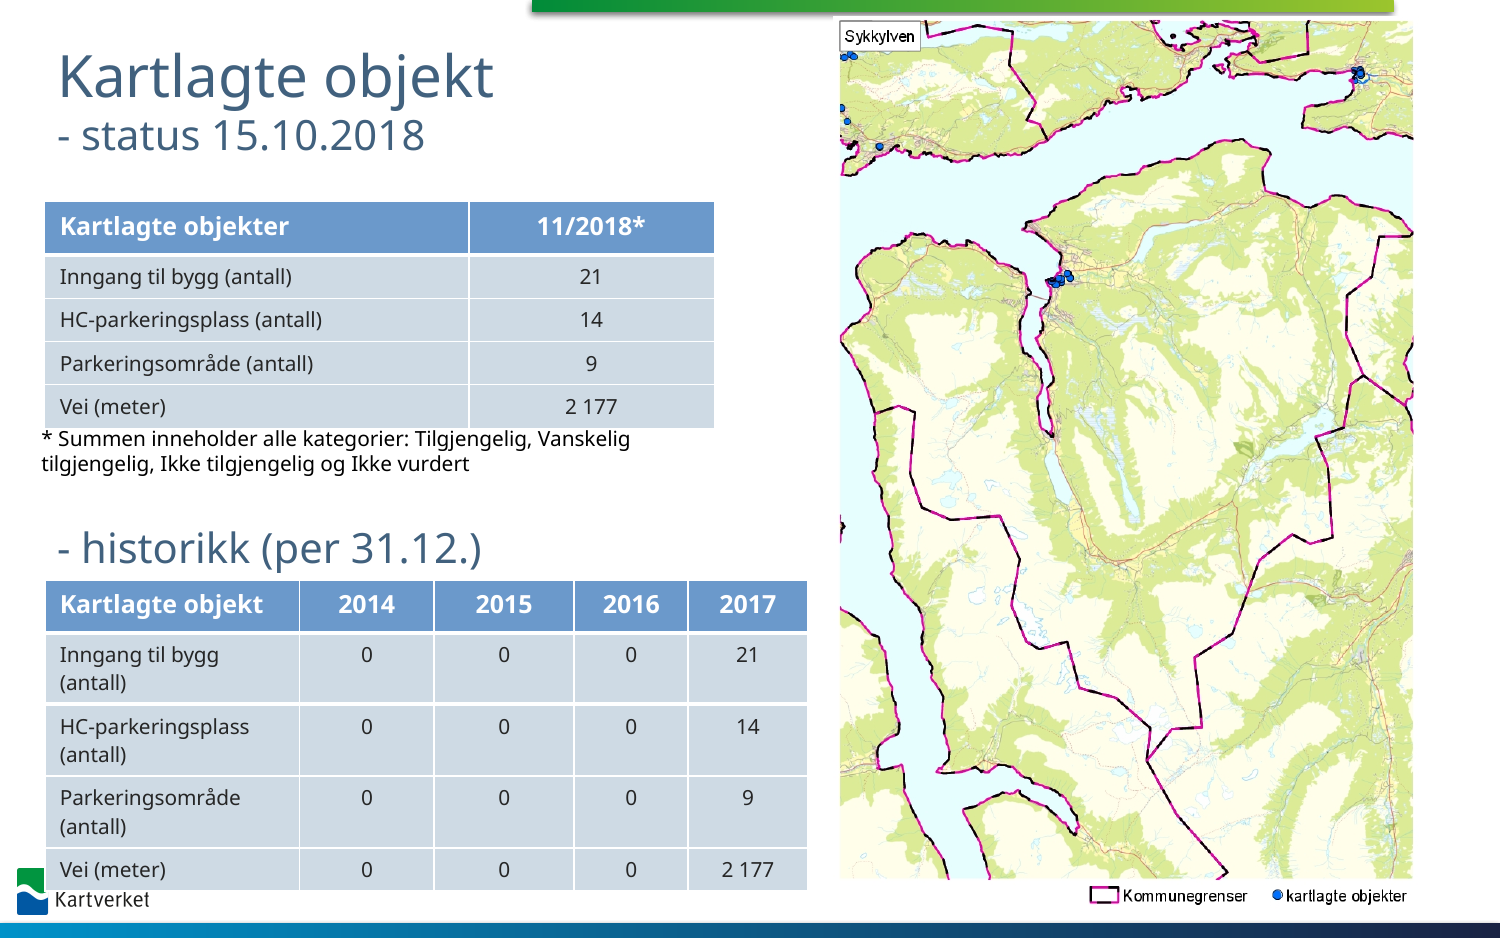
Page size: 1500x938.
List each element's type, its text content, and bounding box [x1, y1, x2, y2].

table_cell 2 177 [470, 385, 714, 428]
table_cell 0 [435, 635, 573, 702]
text_box * Summen inneholder alle kategorier: Tilgjengelig, Vanskelig tilgjengelig, Ikke tilgjengelig og Ikke vurdert [26, 417, 711, 483]
table_cell 9 [470, 342, 714, 384]
picture [833, 16, 1419, 913]
table_cell 0 [575, 777, 687, 847]
table_header 11/2018* [470, 202, 714, 253]
table_cell 0 [300, 849, 433, 890]
table_header 2015 [435, 581, 573, 631]
table_header 2014 [300, 581, 433, 631]
table_cell Parkeringsområde (antall) [45, 342, 468, 384]
table_cell 21 [689, 635, 807, 702]
table_cell Inngang til bygg (antall) [45, 257, 468, 298]
table_cell 2 177 [689, 849, 807, 890]
table_cell HC-parkeringsplass (antall) [46, 706, 299, 775]
table_cell 0 [575, 706, 687, 775]
table_header Kartlagte objekt [46, 581, 299, 631]
table_cell 0 [435, 777, 573, 847]
table_cell 0 [435, 849, 573, 890]
table_cell Vei (meter) [45, 385, 468, 417]
table_header Kartlagte objekter [45, 202, 468, 253]
table_cell 9 [689, 777, 807, 847]
table_cell 0 [300, 777, 433, 847]
table_cell Inngang til bygg (antall) [46, 635, 299, 702]
table_cell 0 [575, 635, 687, 702]
table_header 2017 [689, 581, 807, 631]
table_cell 0 [435, 706, 573, 775]
table_header 2016 [575, 581, 687, 631]
text_box - historikk (per 31.12.) [42, 496, 828, 580]
text_box Kartlagte objekt - status 15.10.2018 [42, 24, 828, 167]
table_cell 14 [689, 706, 807, 775]
table_cell 0 [300, 635, 433, 702]
table_cell 0 [575, 849, 687, 890]
table_cell Parkeringsområde (antall) [46, 777, 299, 847]
table_cell 14 [470, 299, 714, 341]
table_cell 21 [470, 257, 714, 298]
table_cell HC-parkeringsplass (antall) [45, 299, 468, 341]
table_cell 0 [300, 706, 433, 775]
table_cell Vei (meter) [46, 849, 299, 890]
